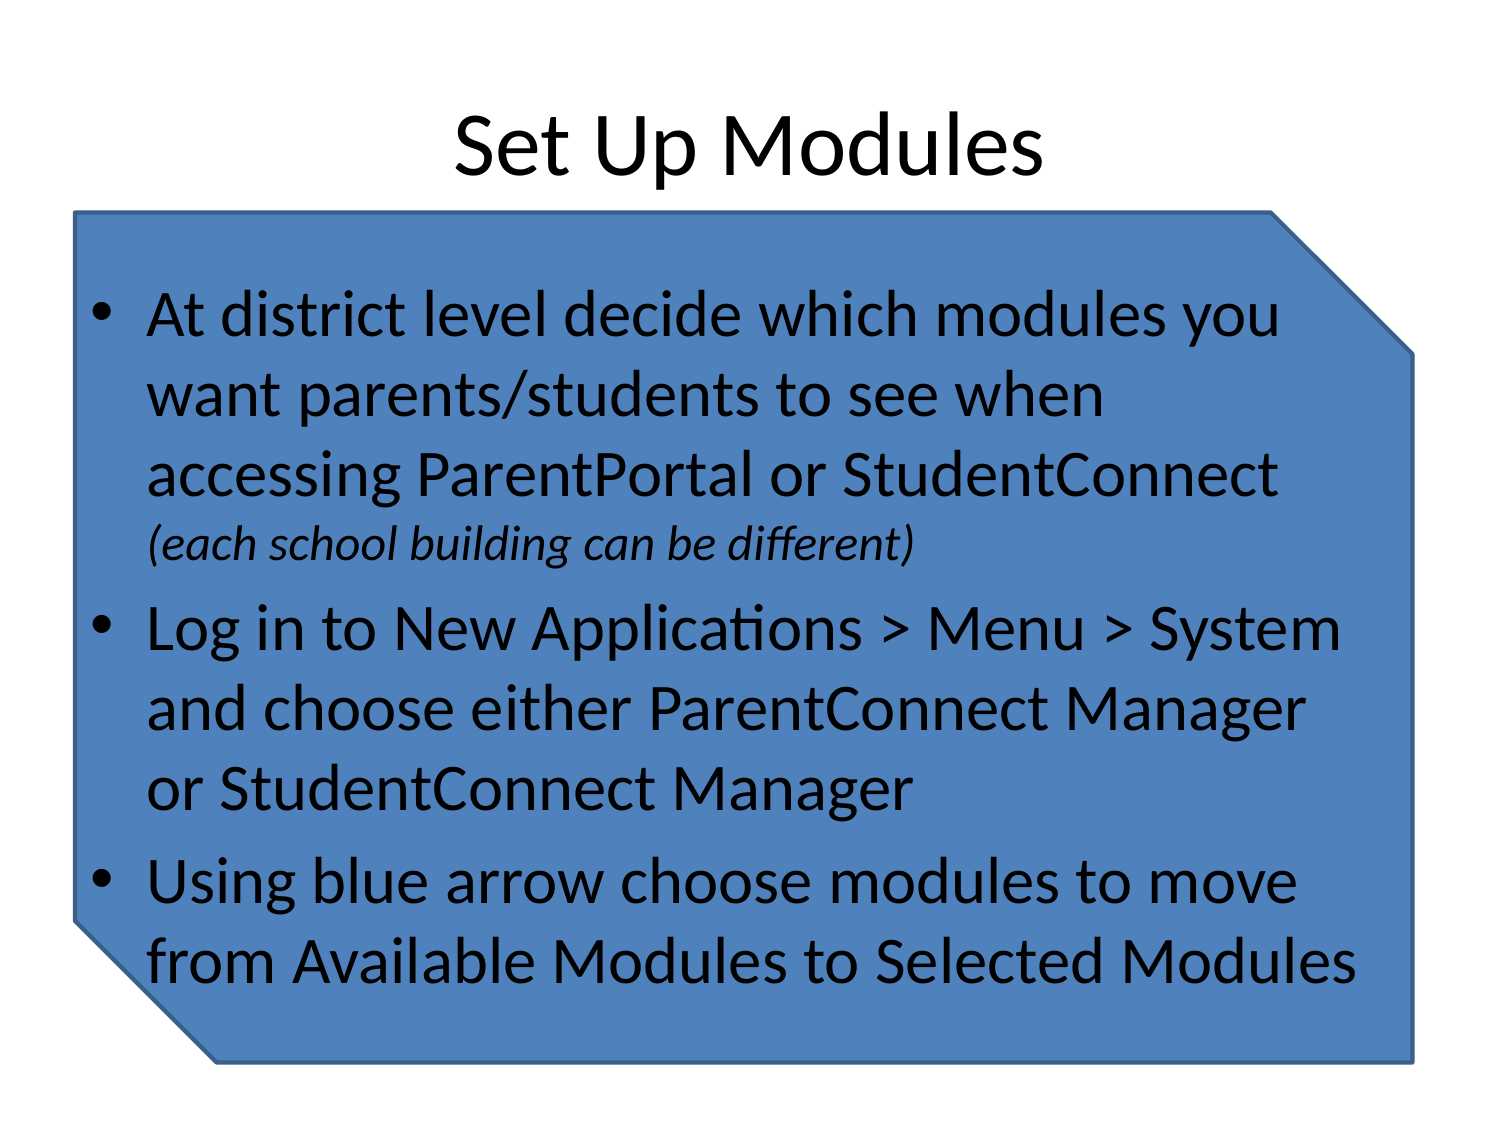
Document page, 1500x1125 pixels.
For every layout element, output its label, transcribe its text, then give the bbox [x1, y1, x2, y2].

text_box [72, 210, 1324, 924]
text_box [156, 326, 1415, 1065]
list At district level decide which modules you want parents/students to see when accessing ParentPortal or StudentConnect (each school building can be different) Log in to New Applications > Menu > System and choose either ParentConnect Manager or StudentConnect Manager Using blue arrow choose modules to move from Available Modules to Selected Modules [75, 262, 1388, 1005]
title Set Up Modules [75, 45, 1425, 233]
